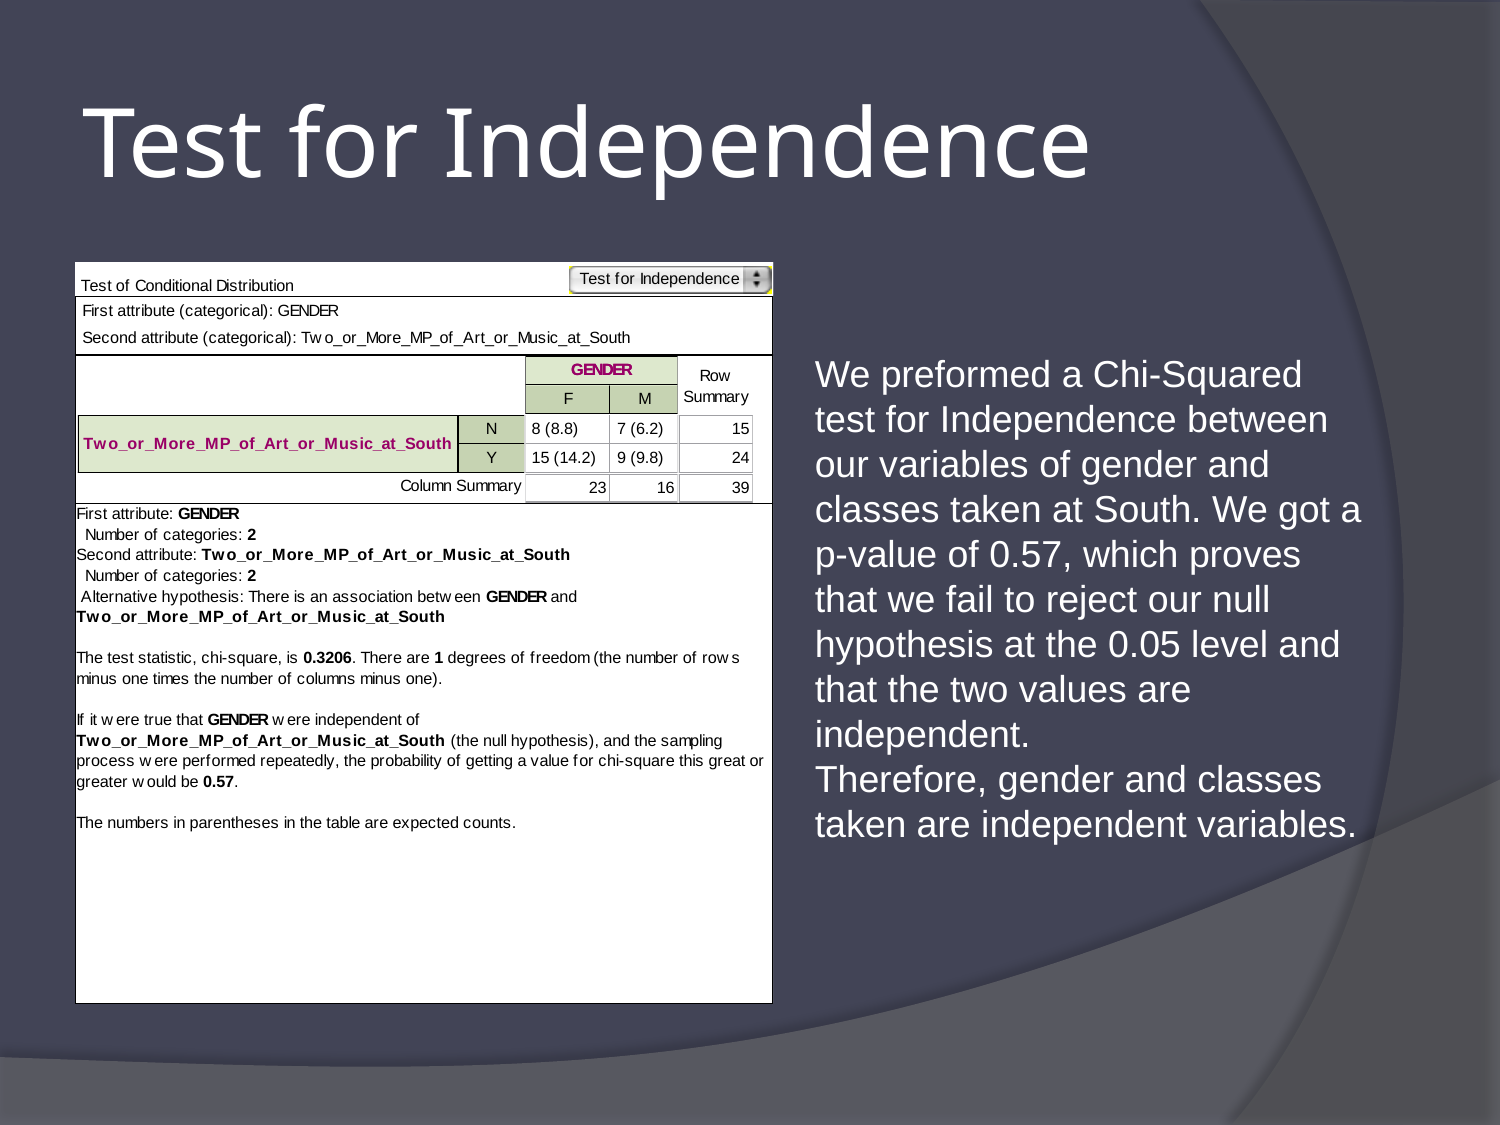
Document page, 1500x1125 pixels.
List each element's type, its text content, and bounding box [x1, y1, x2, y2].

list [74, 262, 775, 1006]
title Test for Independence [75, 45, 1300, 233]
text_box We preformed a Chi-Squared test for Independence between our variables of gender and classes taken at South. We got a p-value of 0.57, which proves that we fail to reject our null hypothesis at the 0.05 level and that the two values are independent. Therefore, gender and classes taken are independent variables. [799, 342, 1388, 853]
